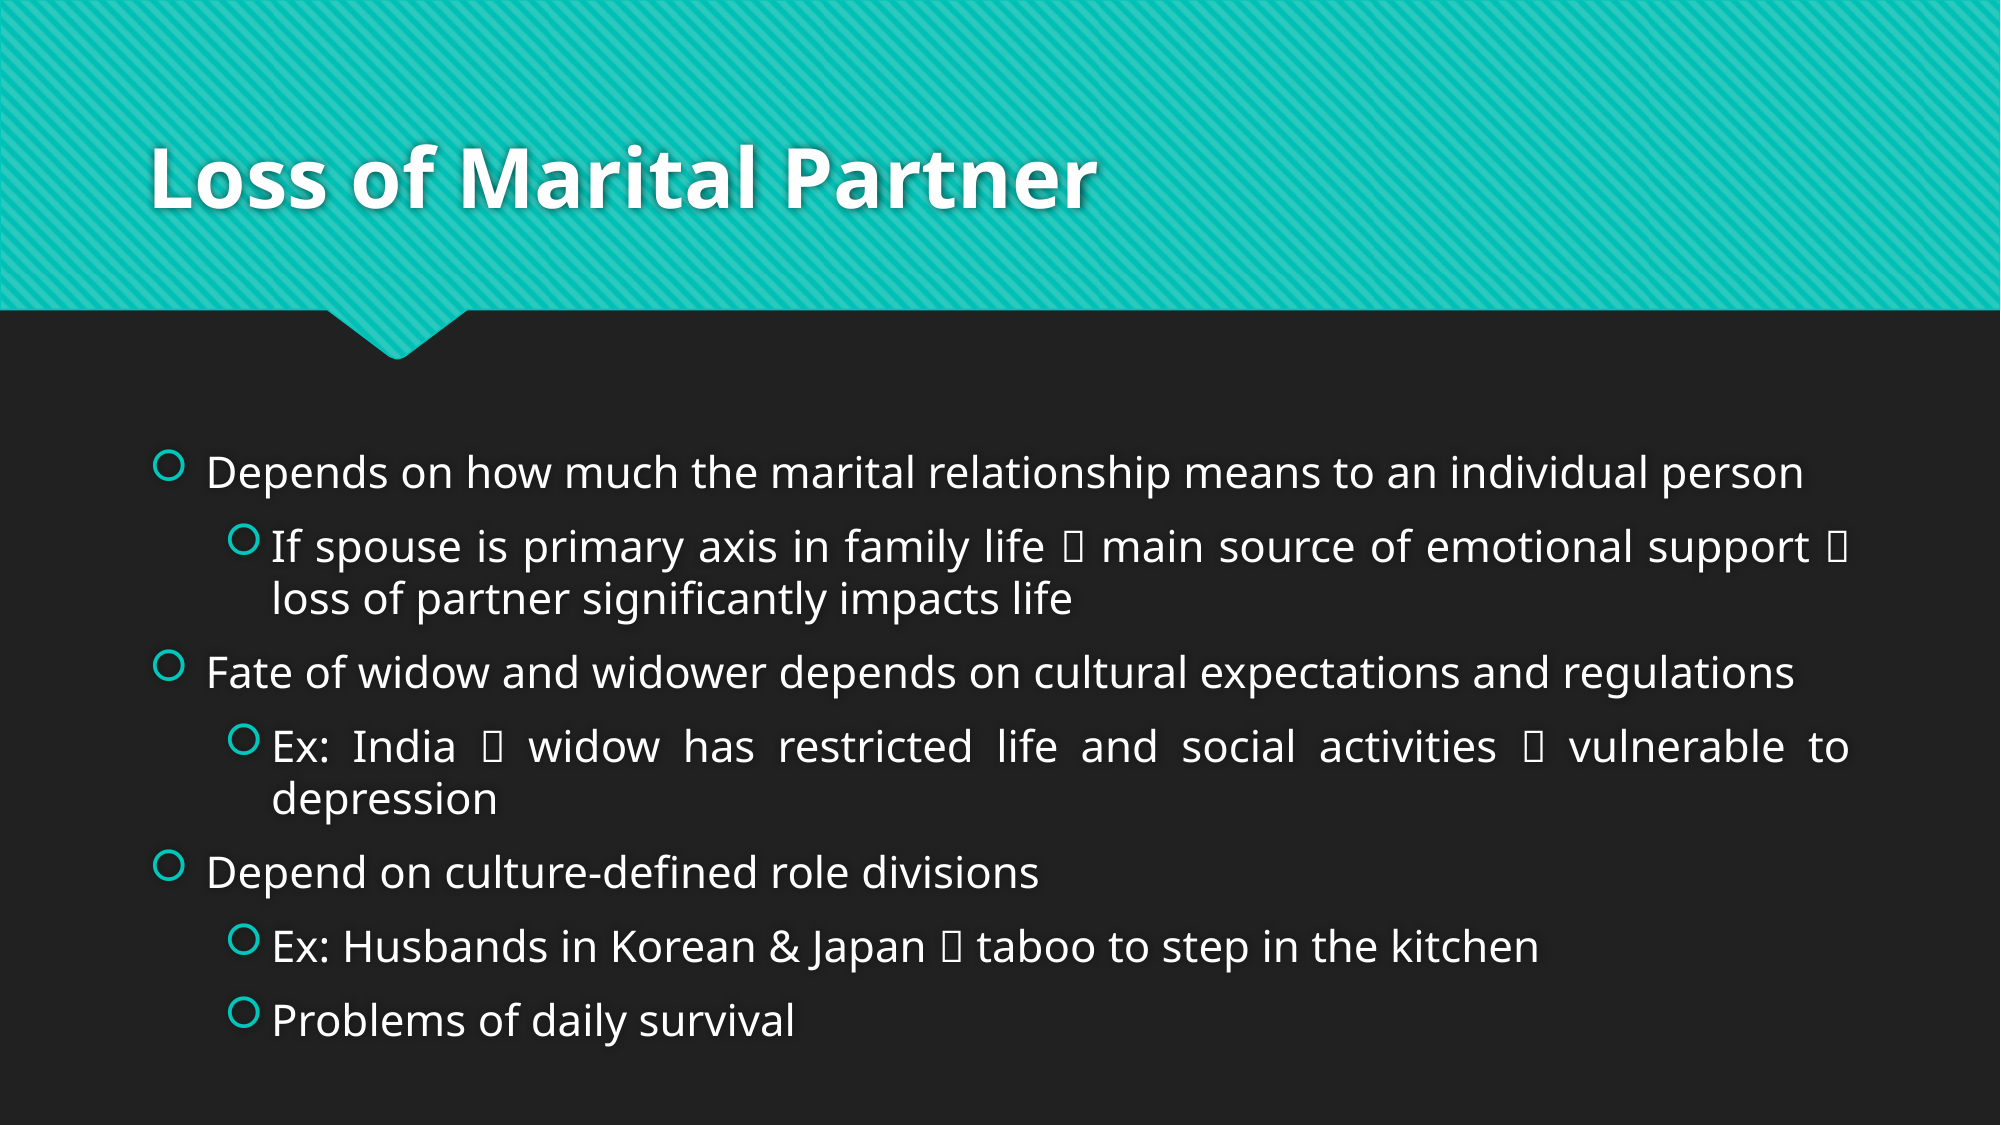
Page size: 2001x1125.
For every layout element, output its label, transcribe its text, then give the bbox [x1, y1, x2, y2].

title Loss of Marital Partner [132, 73, 1868, 233]
list Depends on how much the marital relationship means to an individual person If spouse is primary axis in family life  main source of emotional support  loss of partner significantly impacts life Fate of widow and widower depends on cultural expectations and regulations Ex: India  widow has restricted life and social activities  vulnerable to depression Depend on culture-defined role divisions Ex: Husbands in Korean & Japan  taboo to step in the kitchen Problems of daily survival [134, 364, 1866, 1125]
